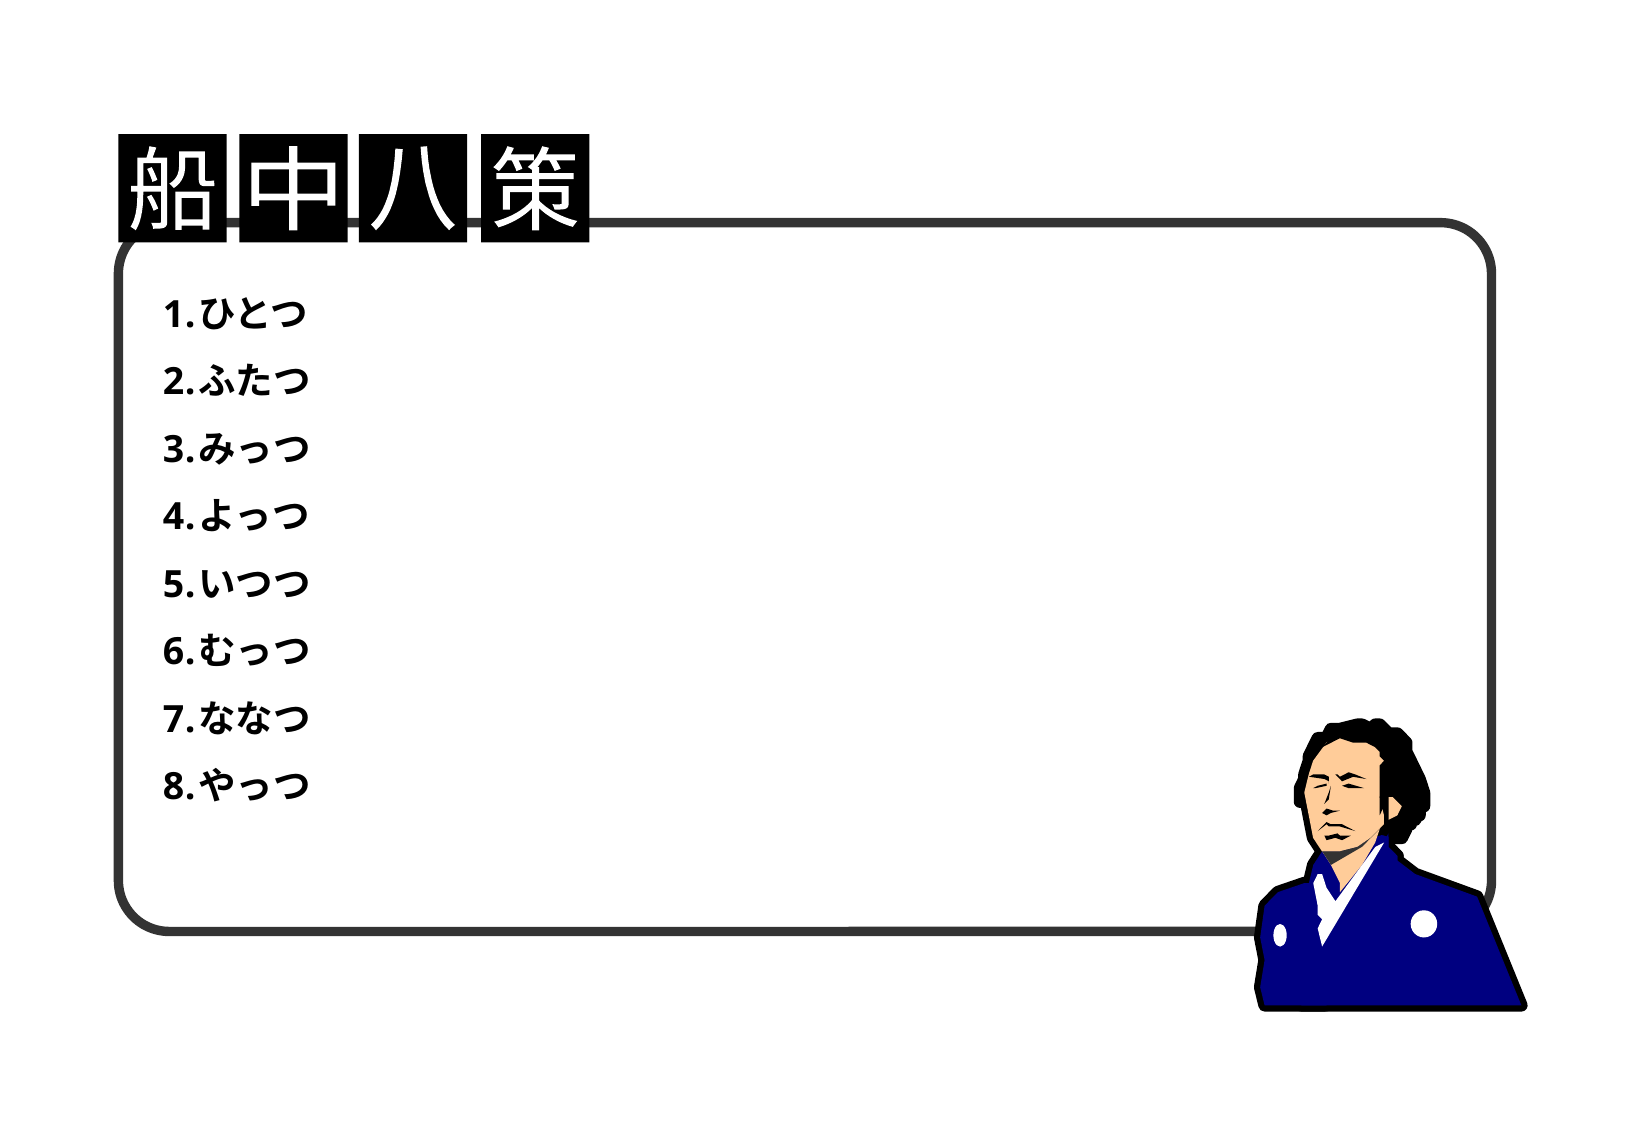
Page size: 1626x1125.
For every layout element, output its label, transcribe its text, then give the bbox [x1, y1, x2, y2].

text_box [1260, 724, 1522, 1006]
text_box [118, 134, 590, 243]
text_box ひとつ ふたつ みっつ よっつ いつつ むっつ ななつ やっつ [118, 222, 1492, 932]
